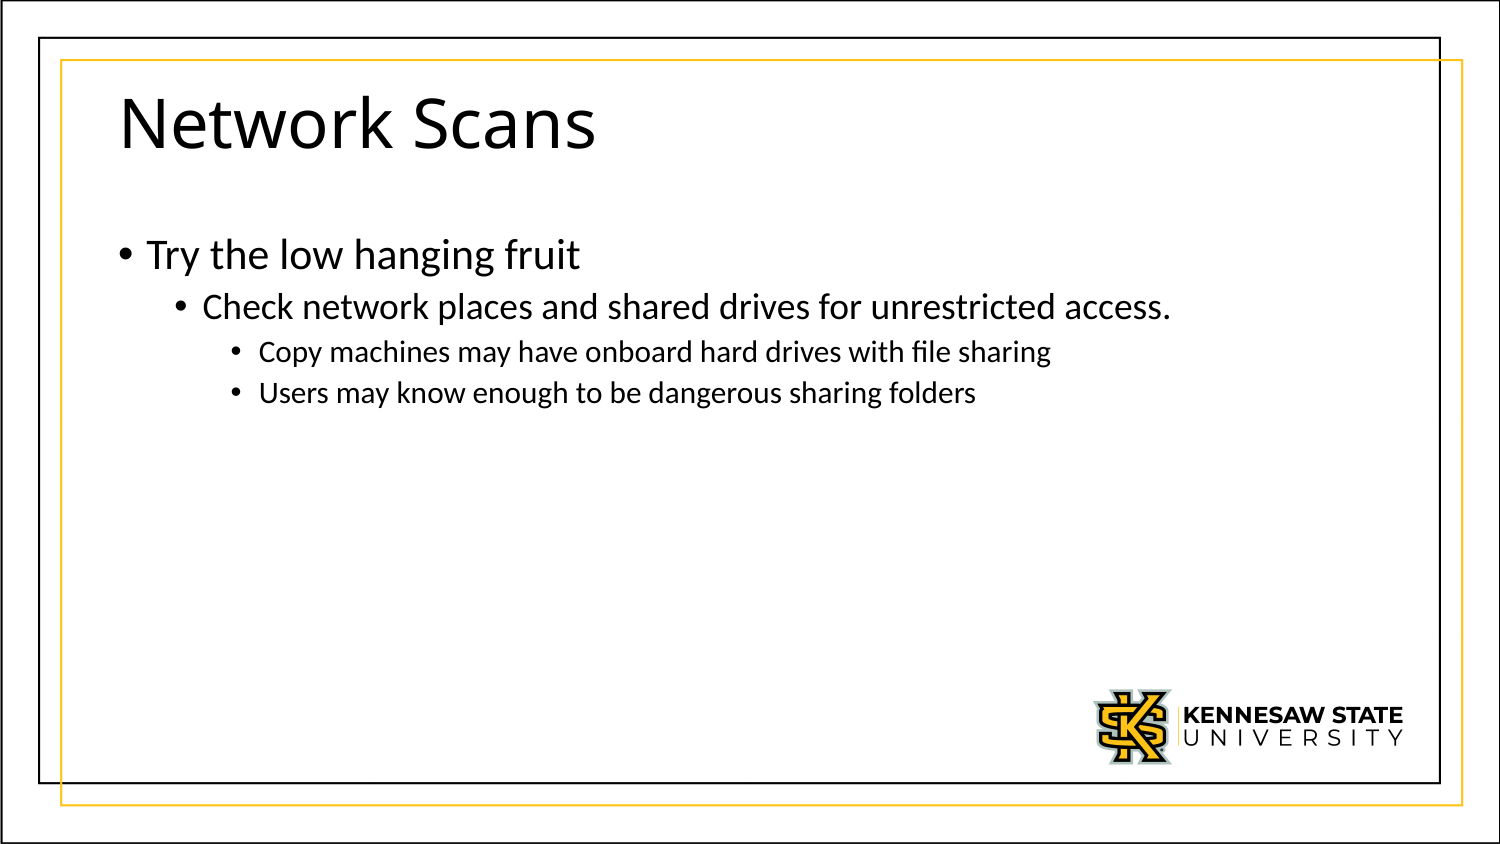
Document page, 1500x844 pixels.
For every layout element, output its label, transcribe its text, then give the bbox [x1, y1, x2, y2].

title Network Scans [103, 44, 1397, 208]
list Try the low hanging fruit Check network places and shared drives for unrestricted access. Copy machines may have onboard hard drives with file sharing Users may know enough to be dangerous sharing folders [103, 224, 1397, 760]
picture [0, 0, 1500, 844]
